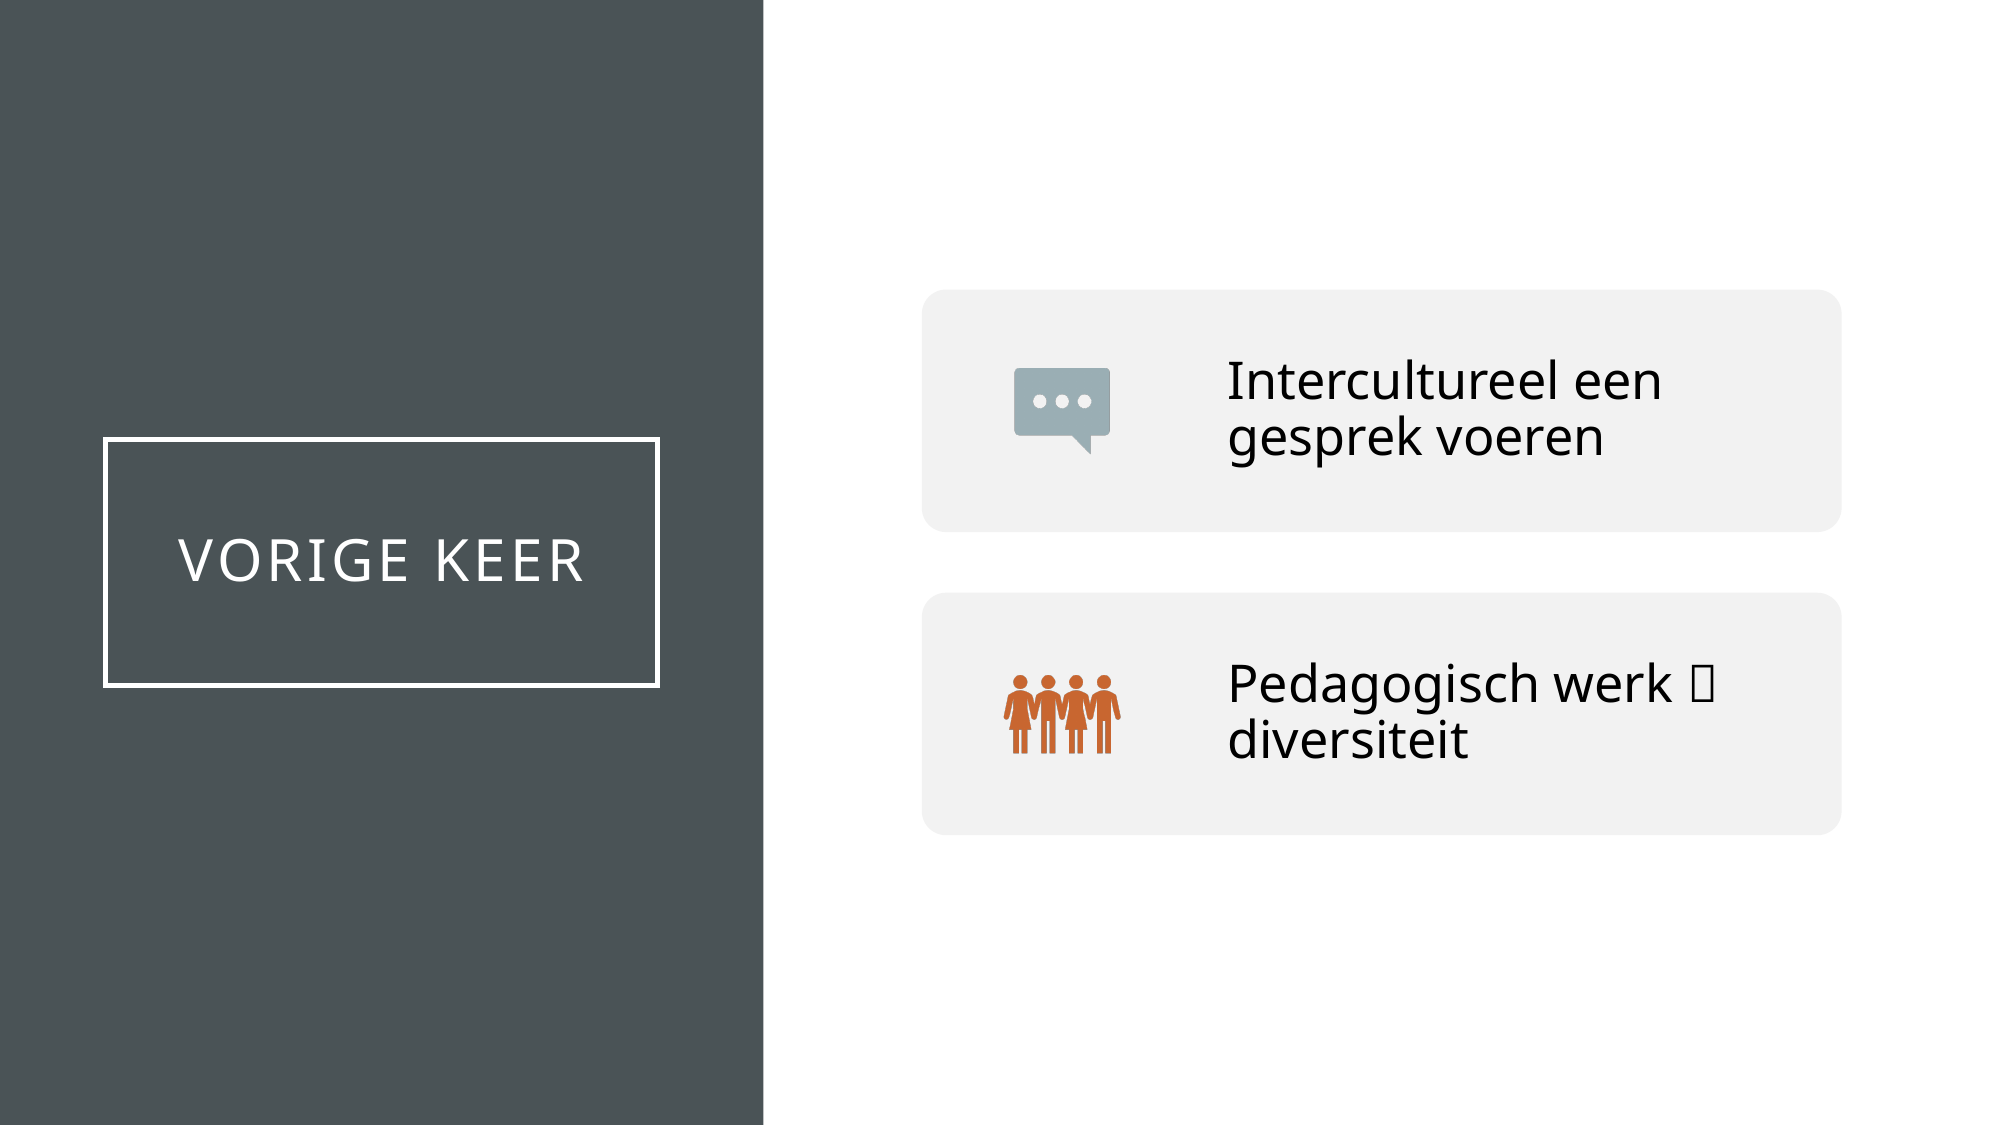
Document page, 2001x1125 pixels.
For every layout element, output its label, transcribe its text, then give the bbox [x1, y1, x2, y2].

title Vorige keer [103, 437, 660, 688]
text_box [764, 0, 2000, 1125]
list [921, 158, 1842, 967]
text_box [0, 0, 764, 1125]
